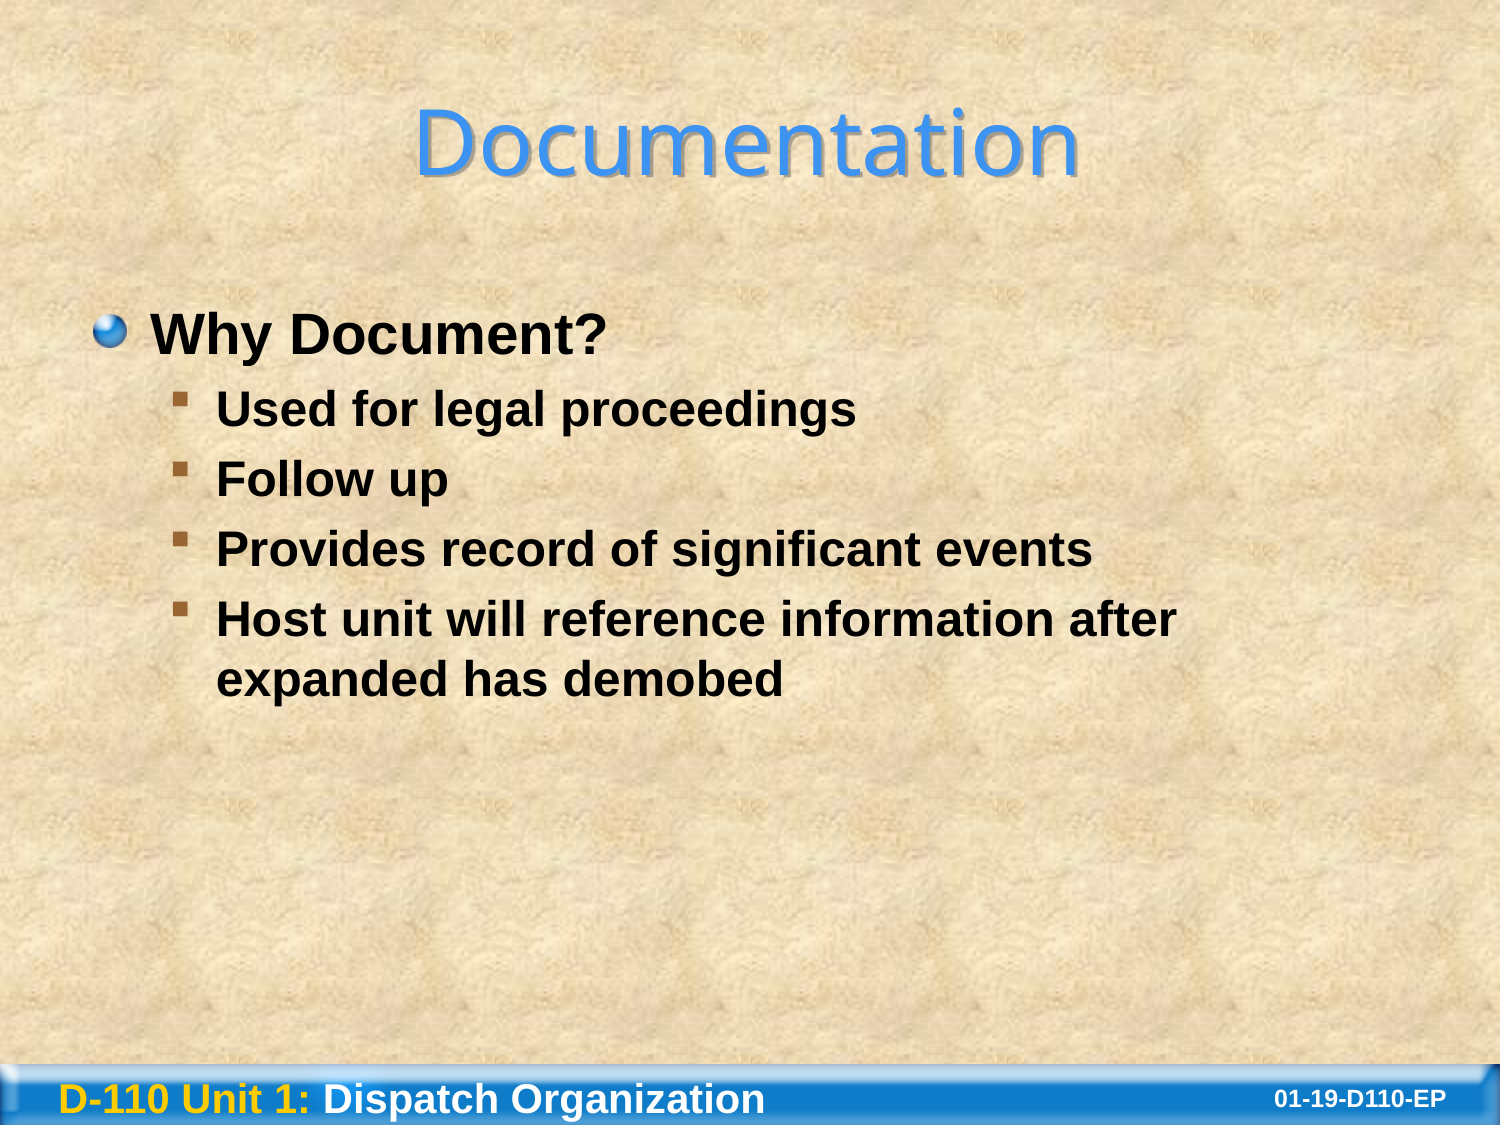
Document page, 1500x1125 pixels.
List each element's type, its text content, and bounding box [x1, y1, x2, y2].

picture [93, 314, 127, 348]
text_box D-110 Unit 1: Dispatch Organization [43, 1064, 1039, 1125]
picture [0, 0, 1500, 1125]
list Why Document? Used for legal proceedings Follow up Provides record of significant events Host unit will reference information after expanded has demobed [78, 288, 1375, 1089]
title Documentation [72, 45, 1423, 233]
